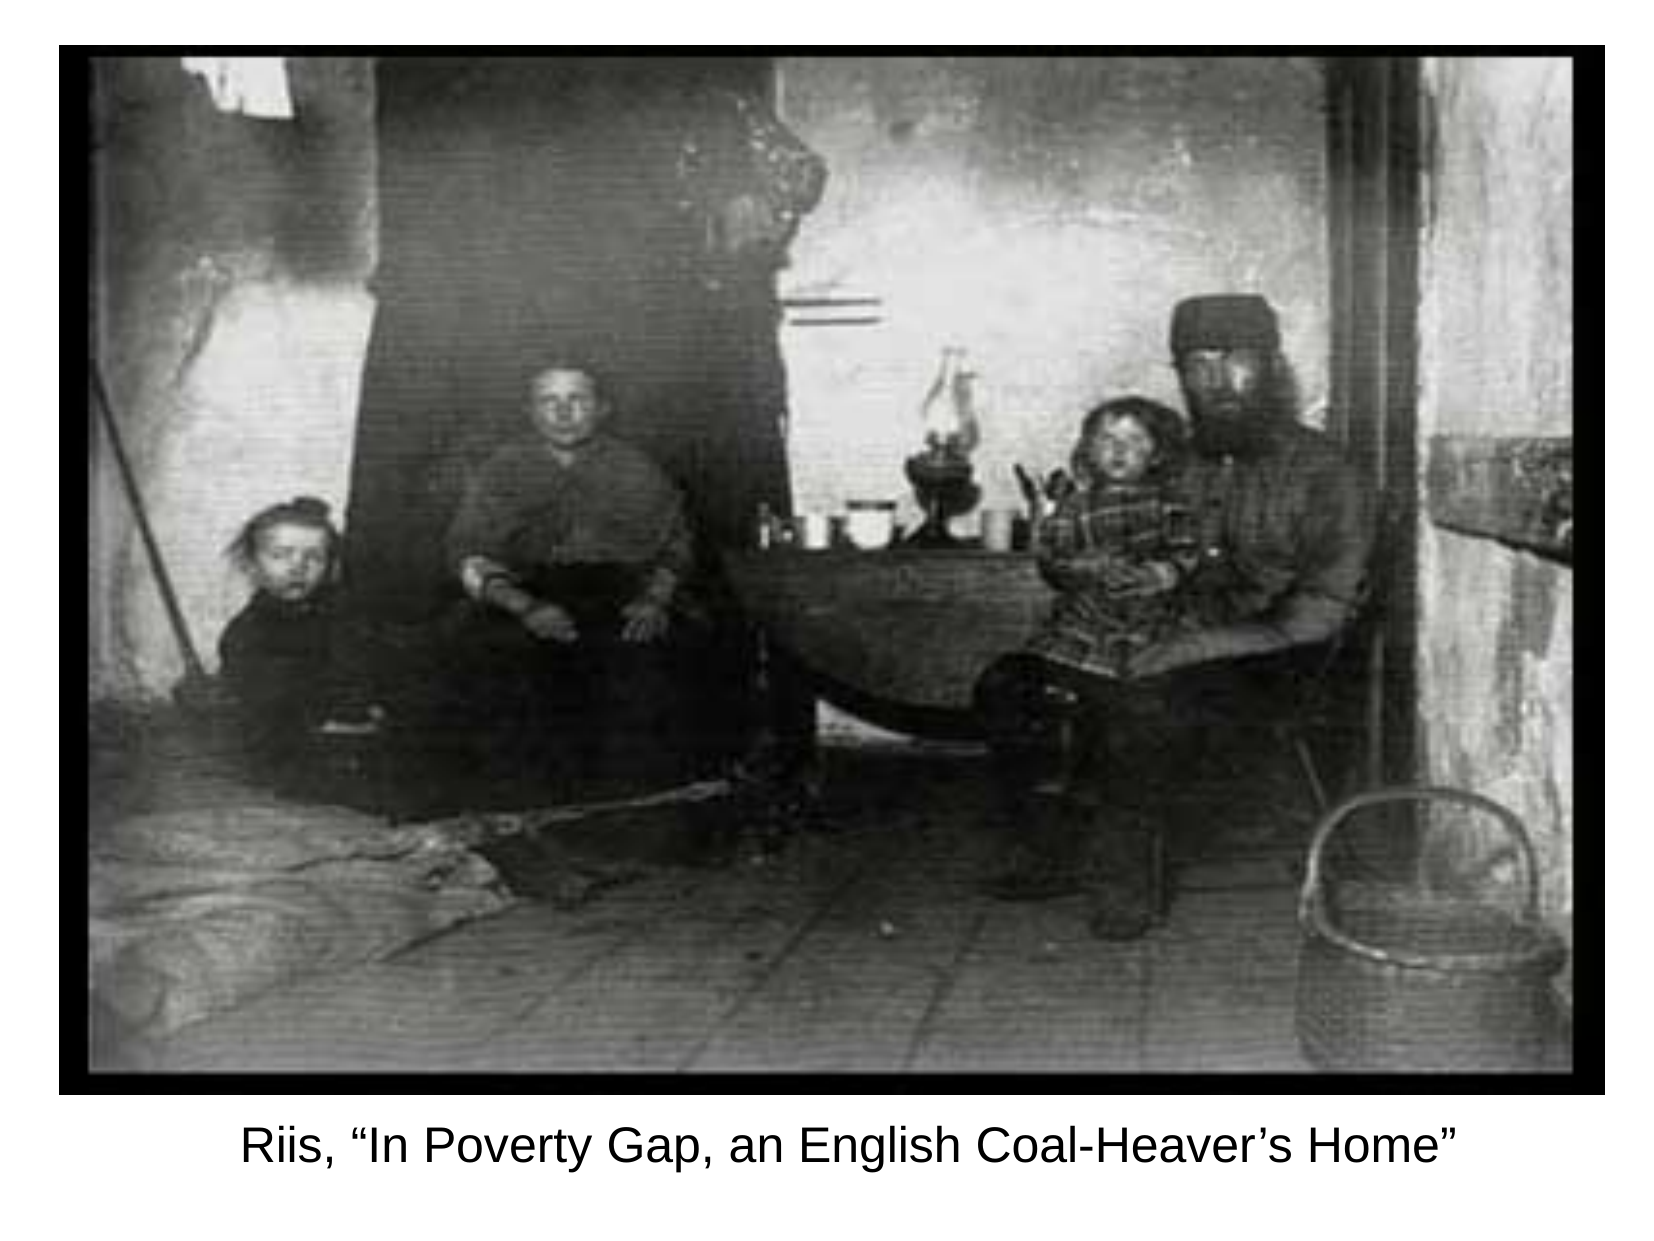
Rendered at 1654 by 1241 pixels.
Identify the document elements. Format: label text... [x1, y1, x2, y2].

picture [59, 44, 1606, 1096]
text_box Riis, “In Poverty Gap, an English Coal-Heaver’s Home” [224, 1109, 1485, 1181]
